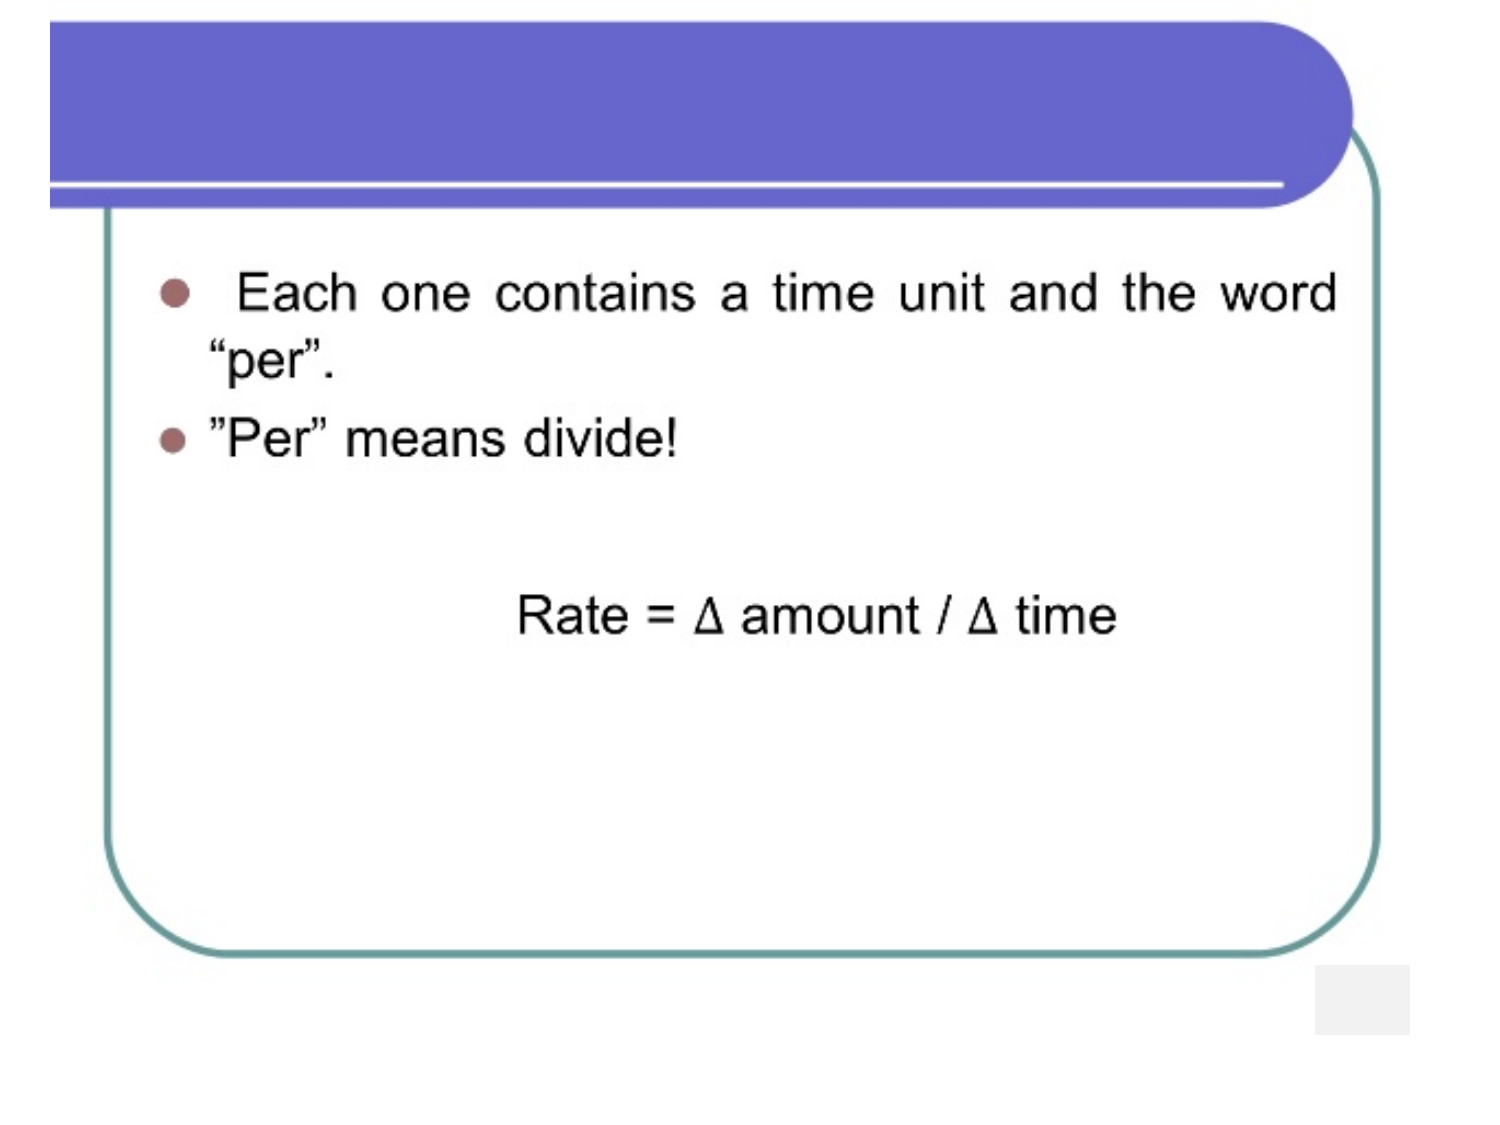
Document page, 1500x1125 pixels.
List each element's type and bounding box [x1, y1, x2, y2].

text_box [49, 0, 1447, 1049]
